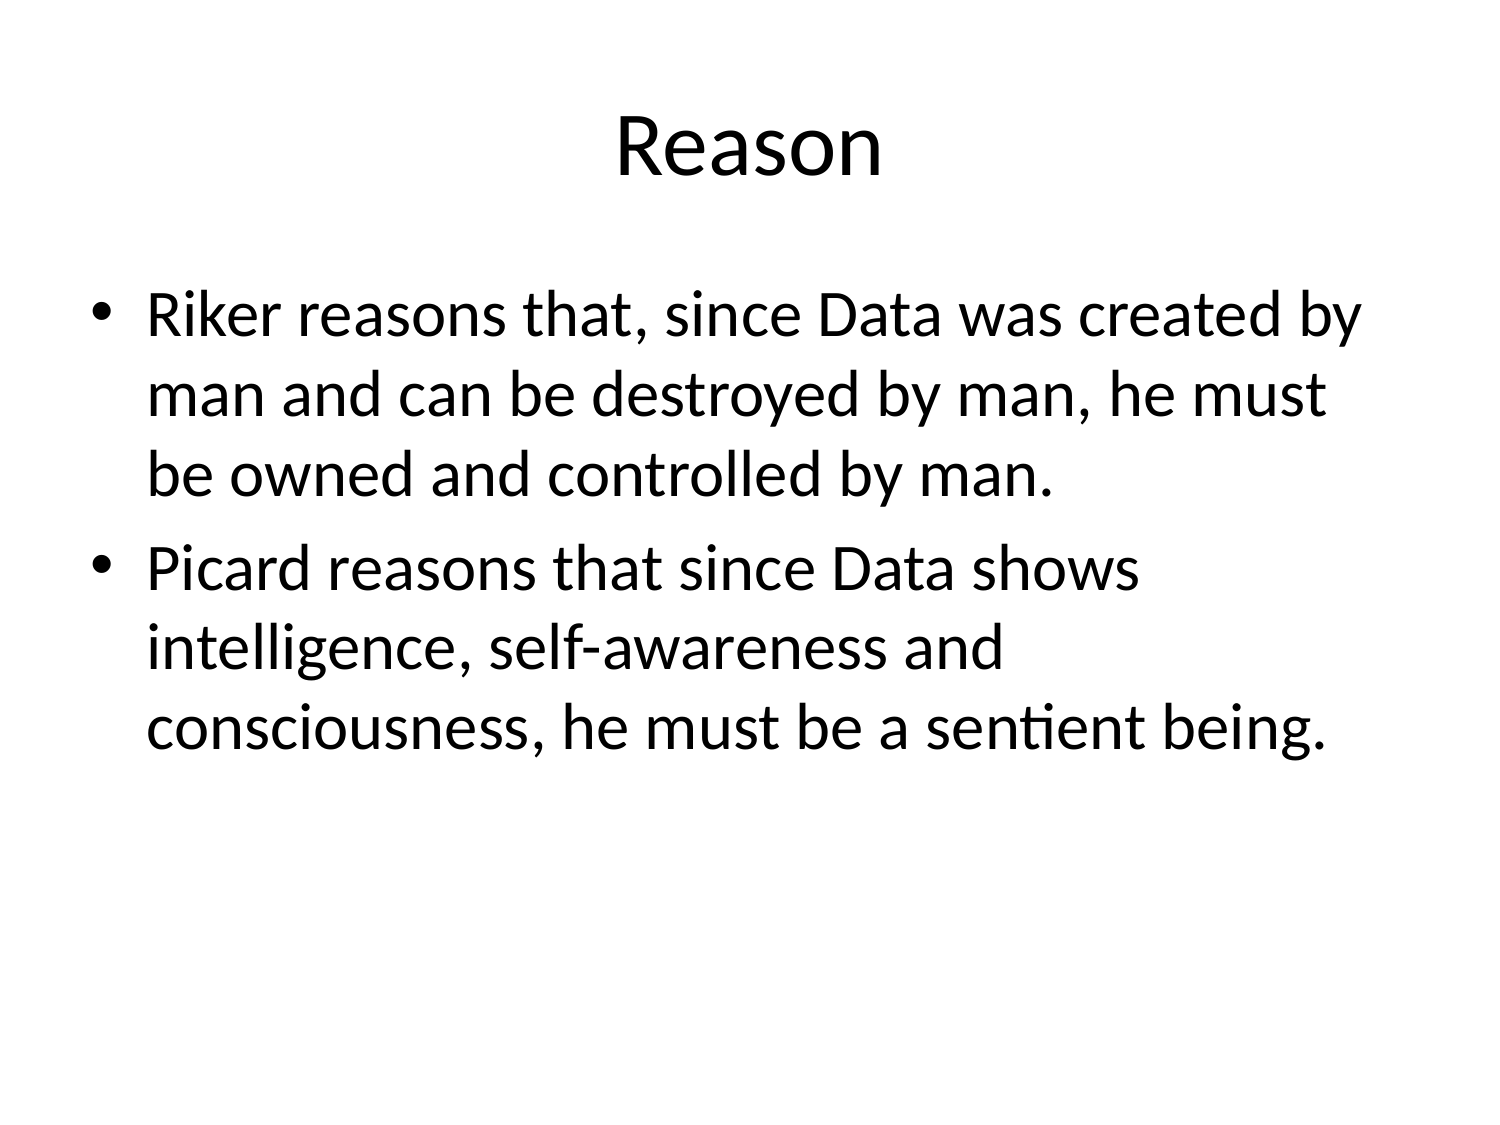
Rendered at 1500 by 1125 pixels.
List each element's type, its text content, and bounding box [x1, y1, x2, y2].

title Reason [75, 45, 1425, 233]
list Riker reasons that, since Data was created by man and can be destroyed by man, he must be owned and controlled by man. Picard reasons that since Data shows intelligence, self-awareness and consciousness, he must be a sentient being. [75, 262, 1425, 1005]
